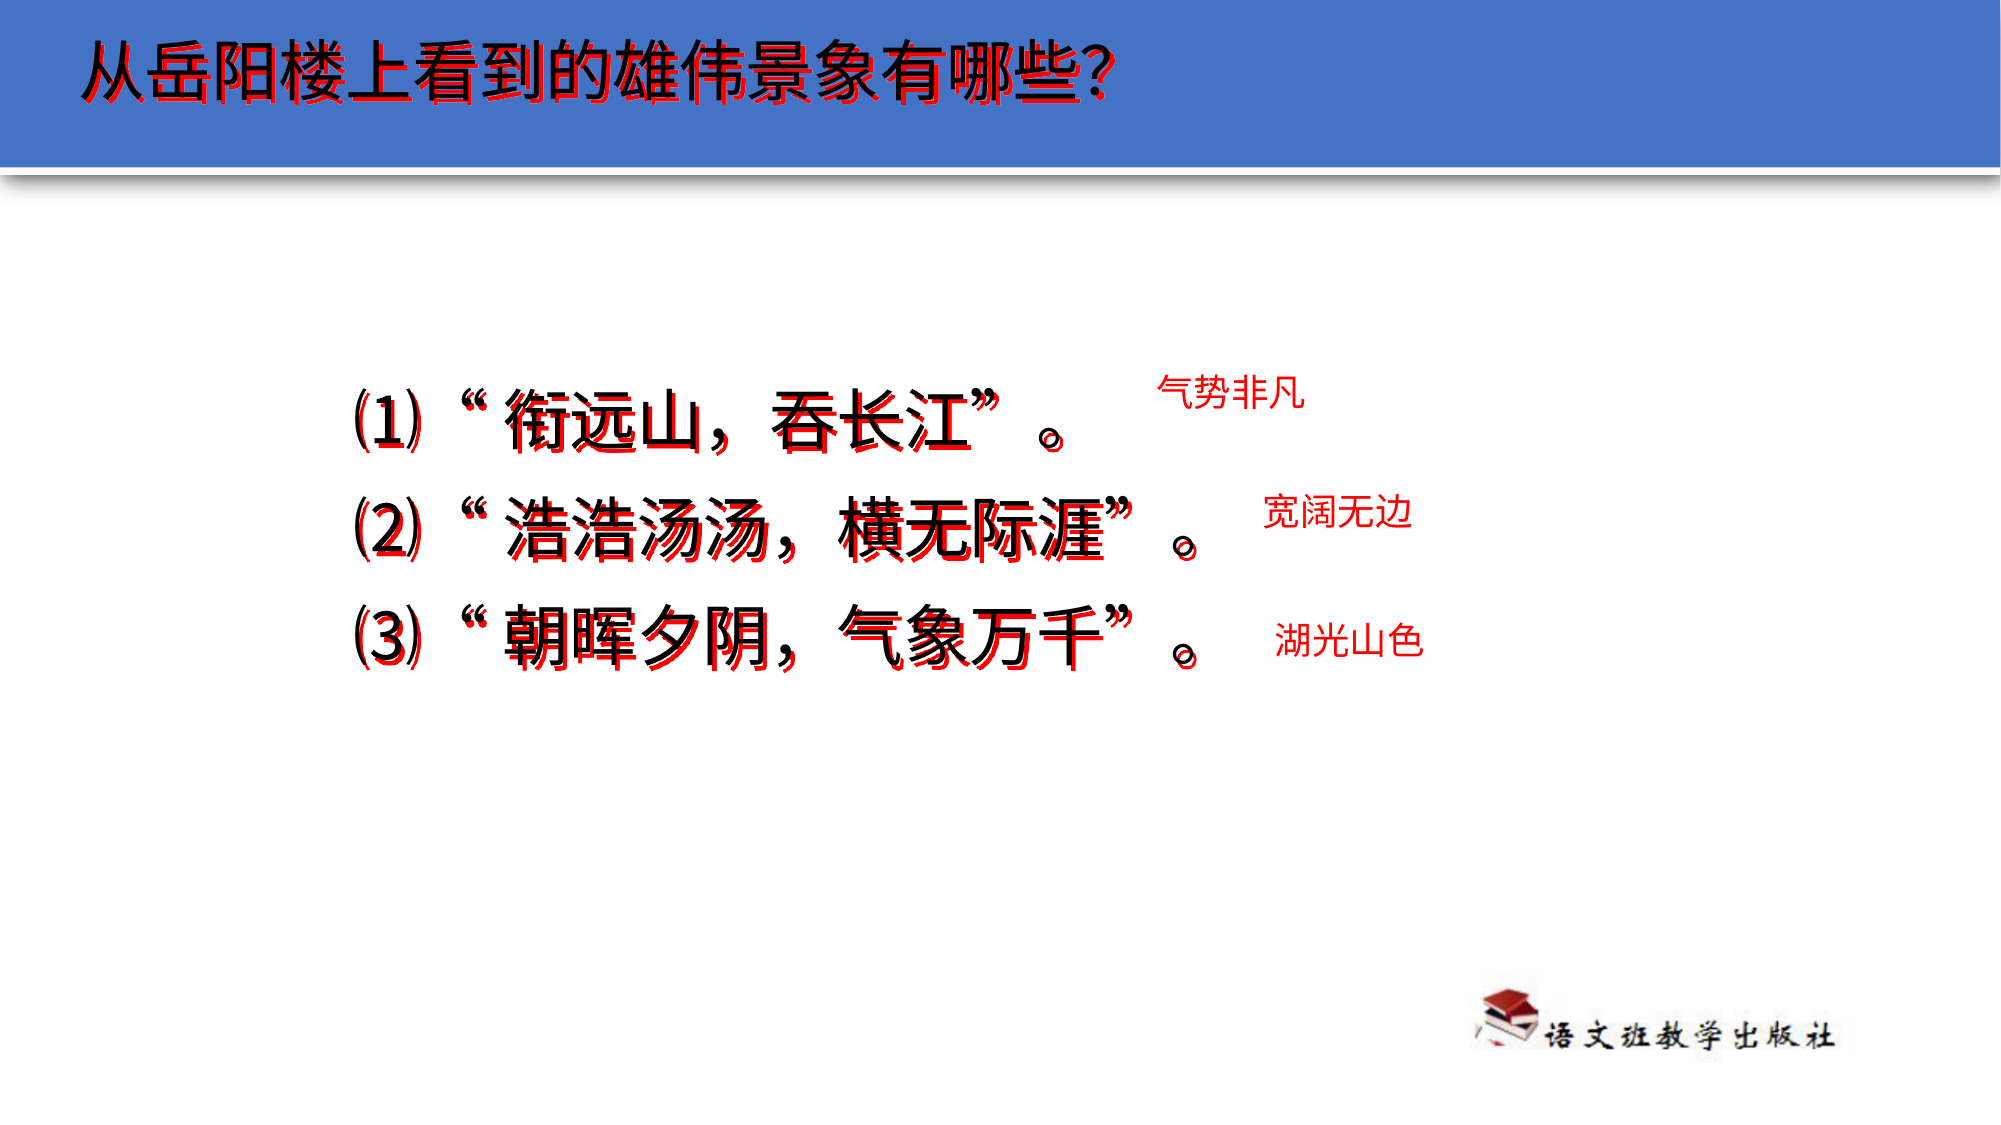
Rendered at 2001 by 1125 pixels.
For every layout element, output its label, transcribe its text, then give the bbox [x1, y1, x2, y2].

picture [0, 0, 2001, 1125]
text_box 湖光山色 [1259, 609, 1603, 670]
text_box 宽阔无边 [1248, 480, 1632, 541]
text_box ⑴“衔远山，吞长江”。 ⑵“浩浩汤汤，横无际涯”。 ⑶“朝晖夕阴，气象万千”。 [338, 342, 1284, 681]
text_box 气势非凡 [1141, 361, 1505, 422]
text_box 从岳阳楼上看到的雄伟景象有哪些？ [63, 21, 1304, 116]
